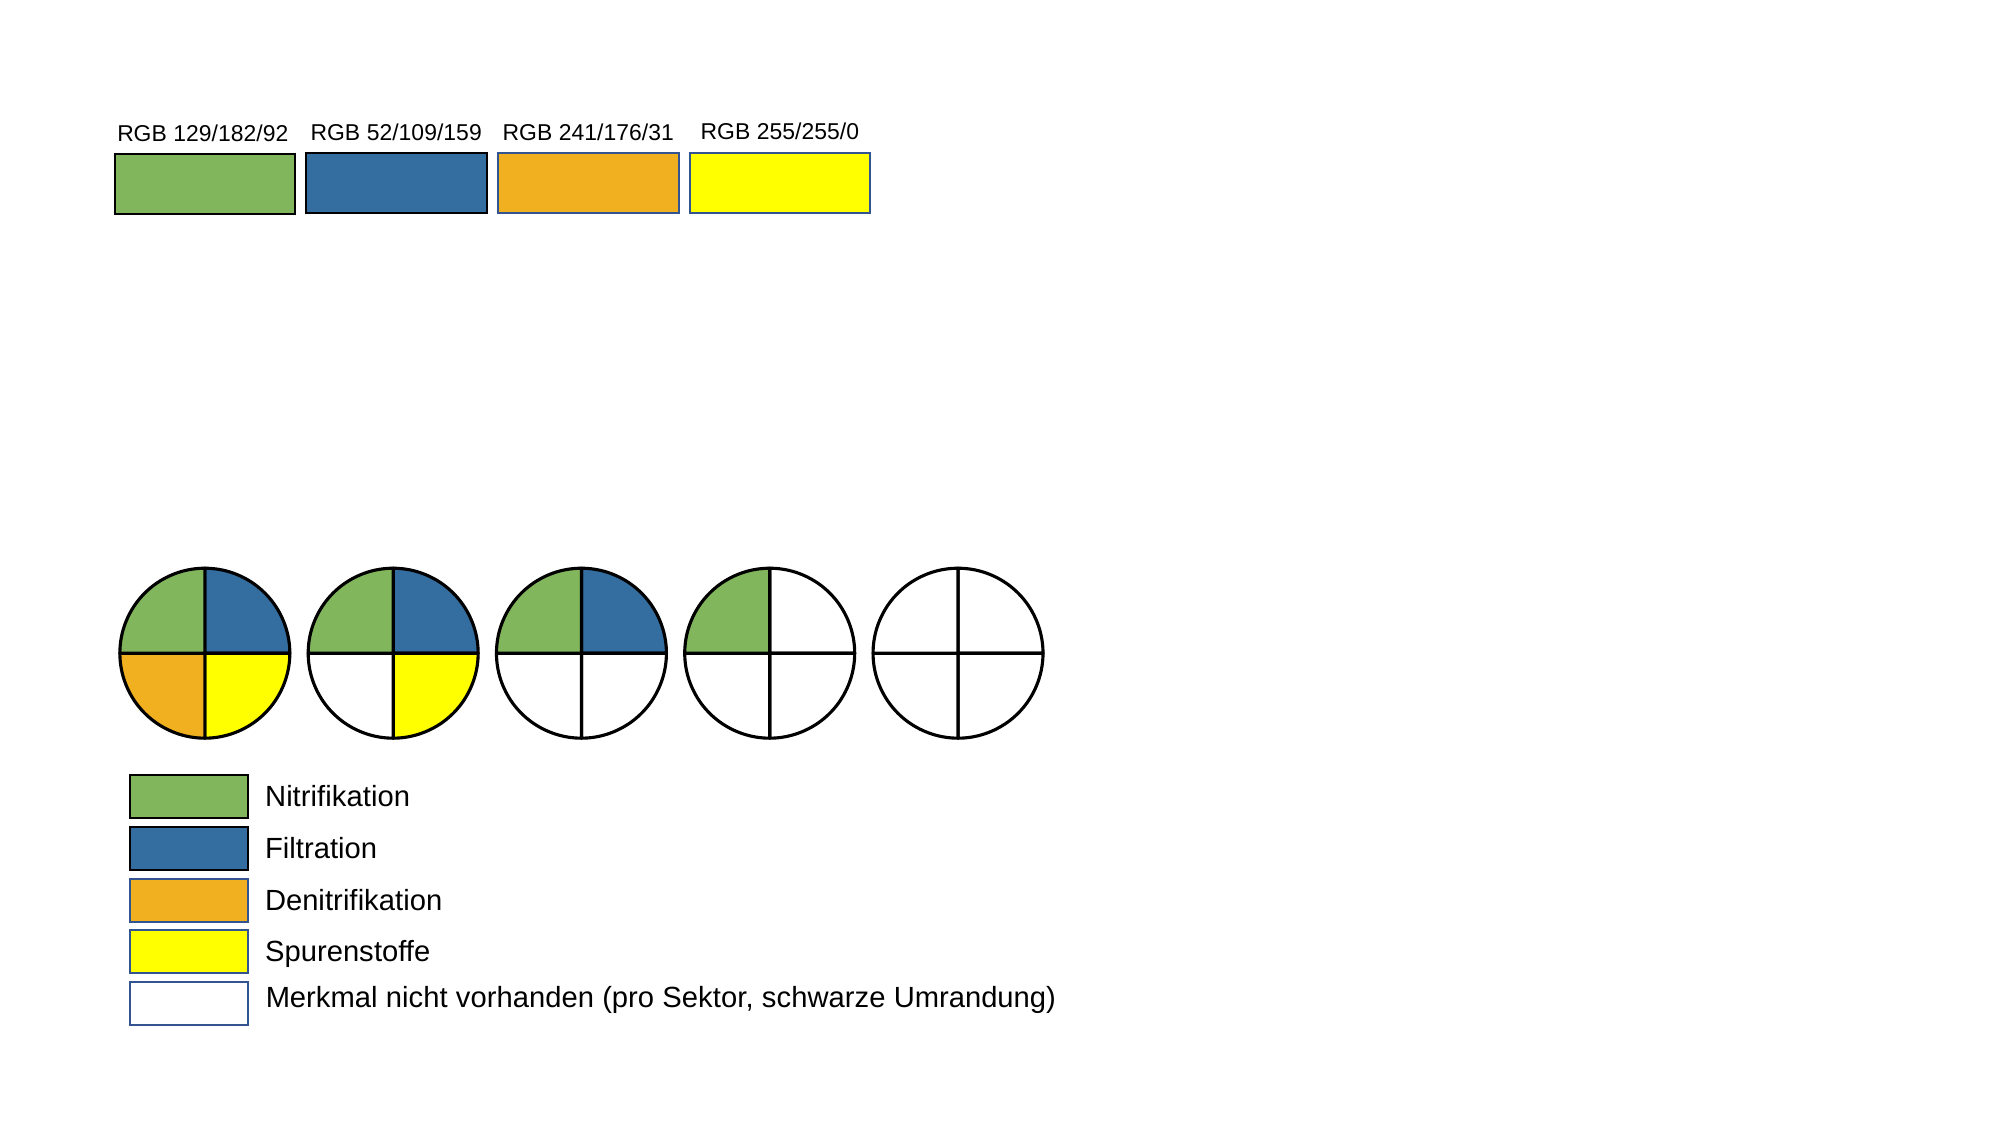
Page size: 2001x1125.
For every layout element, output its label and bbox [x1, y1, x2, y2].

text_box [102, 109, 875, 214]
text_box [116, 564, 1073, 1025]
